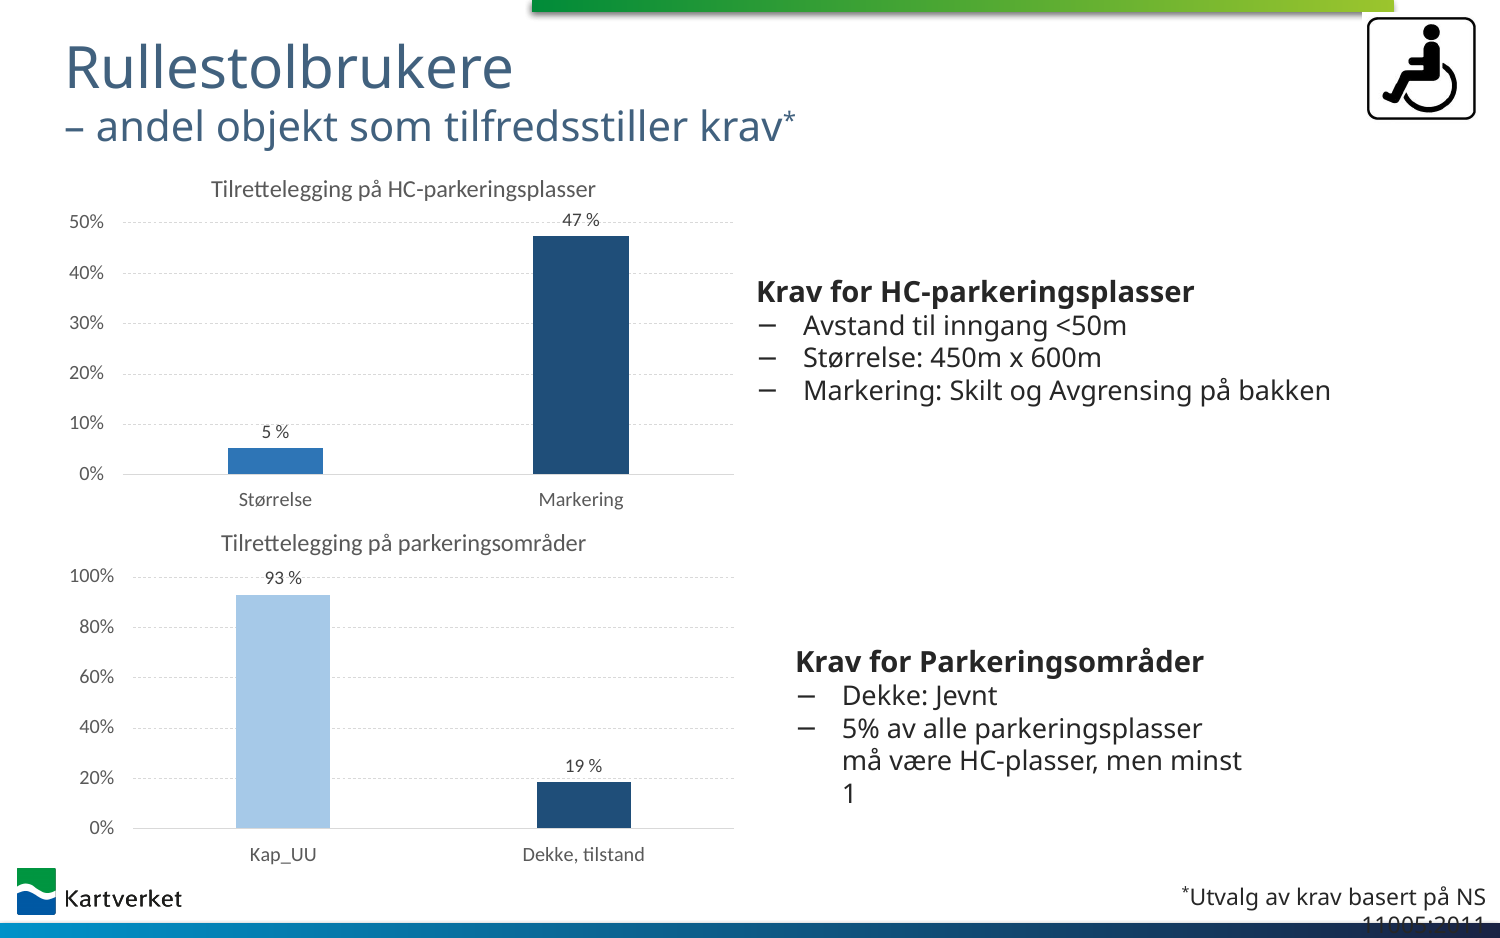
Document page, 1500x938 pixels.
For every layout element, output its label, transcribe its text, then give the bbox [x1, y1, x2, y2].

text_box Krav for HC-parkeringsplasser Avstand til inngang <50m Størrelse: 450m x 600m Markering: Skilt og Avgrensing på bakken [750, 265, 1346, 413]
picture [62, 166, 746, 519]
text_box *Utvalg av krav basert på NS 11005:2011 [1068, 873, 1500, 938]
text_box Krav for Parkeringsområder Dekke: Jevnt 5% av alle parkeringsplasser må være HC-plasser, men minst 1 [780, 636, 1261, 816]
text_box Rullestolbrukere – andel objekt som tilfredsstiller krav* [49, 25, 1431, 158]
picture [1362, 12, 1481, 126]
picture [62, 520, 746, 874]
